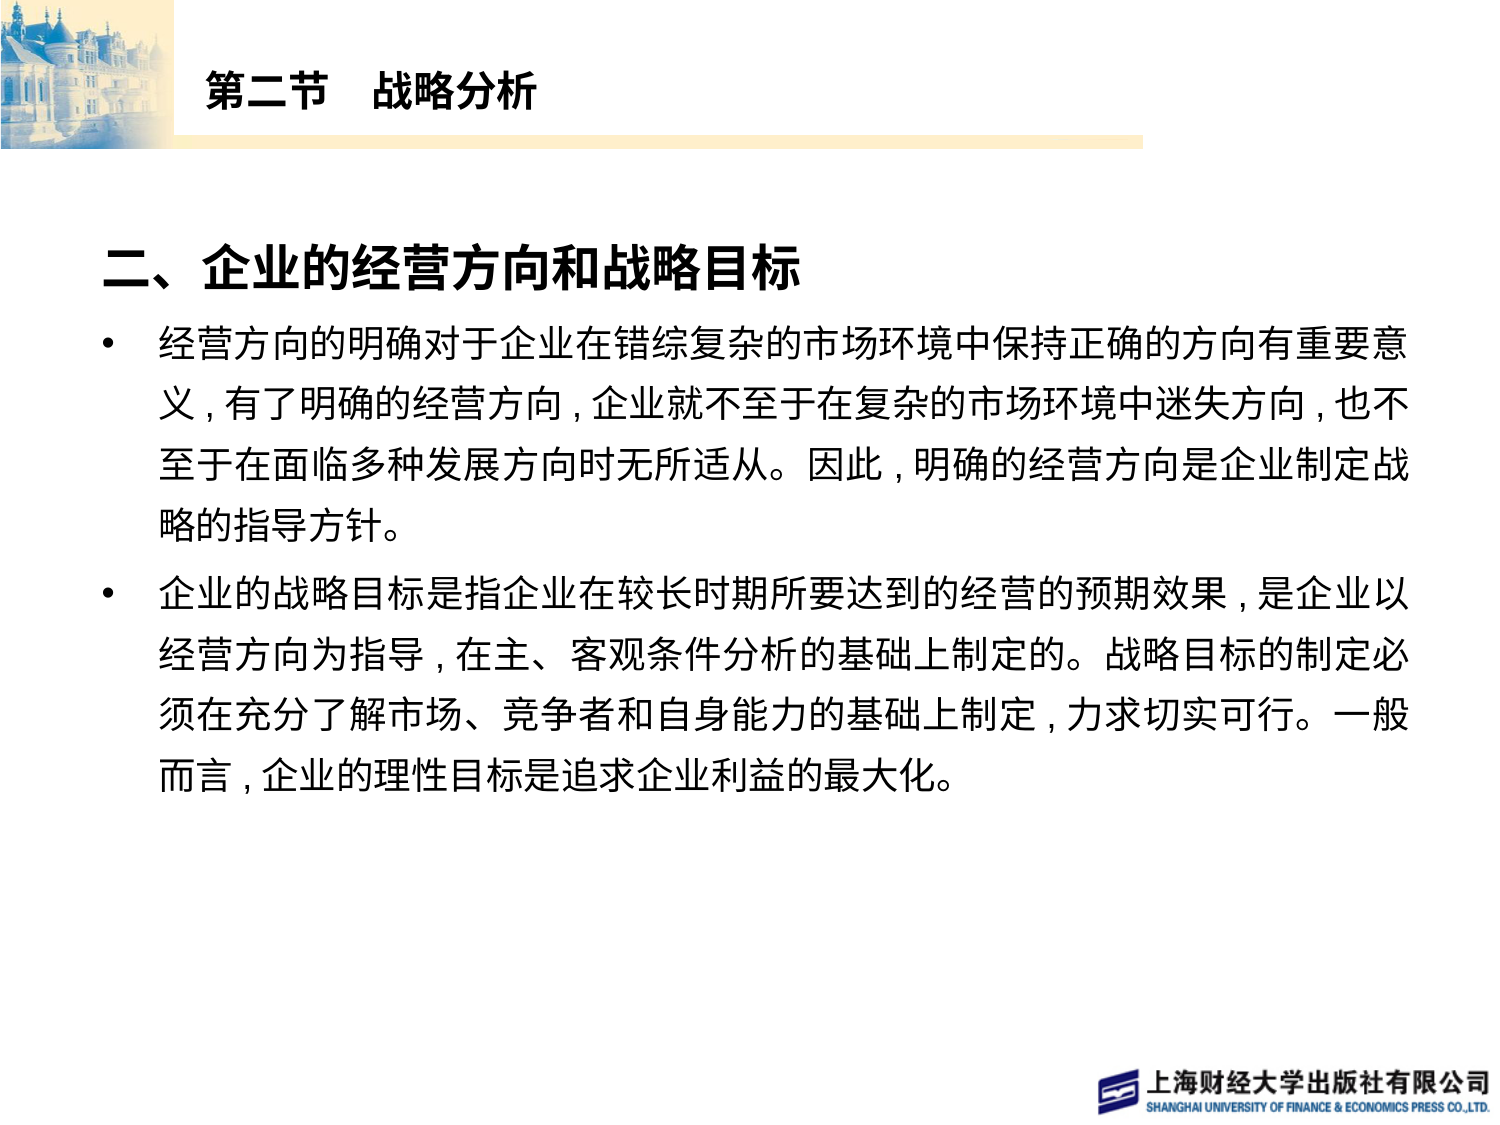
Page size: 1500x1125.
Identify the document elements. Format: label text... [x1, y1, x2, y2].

picture [1097, 1065, 1494, 1120]
picture [0, 0, 1143, 149]
title 第二节 战略分析 [189, 36, 1262, 143]
list 二、企业的经营方向和战略目标 经营方向的明确对于企业在错综复杂的市场环境中保持正确的方向有重要意义,有了明确的经营方向,企业就不至于在复杂的市场环境中迷失方向,也不至于在面临多种发展方向时无所适从。因此,明确的经营方向是企业制定战略的指导方针。 企业的战略目标是指企业在较长时期所要达到的经营的预期效果,是企业以经营方向为指导,在主、客观条件分析的基础上制定的。战略目标的制定必须在充分了解市场、竞争者和自身能力的基础上制定,力求切实可行。一般而言,企业的理性目标是追求企业利益的最大化。 [86, 207, 1425, 1071]
